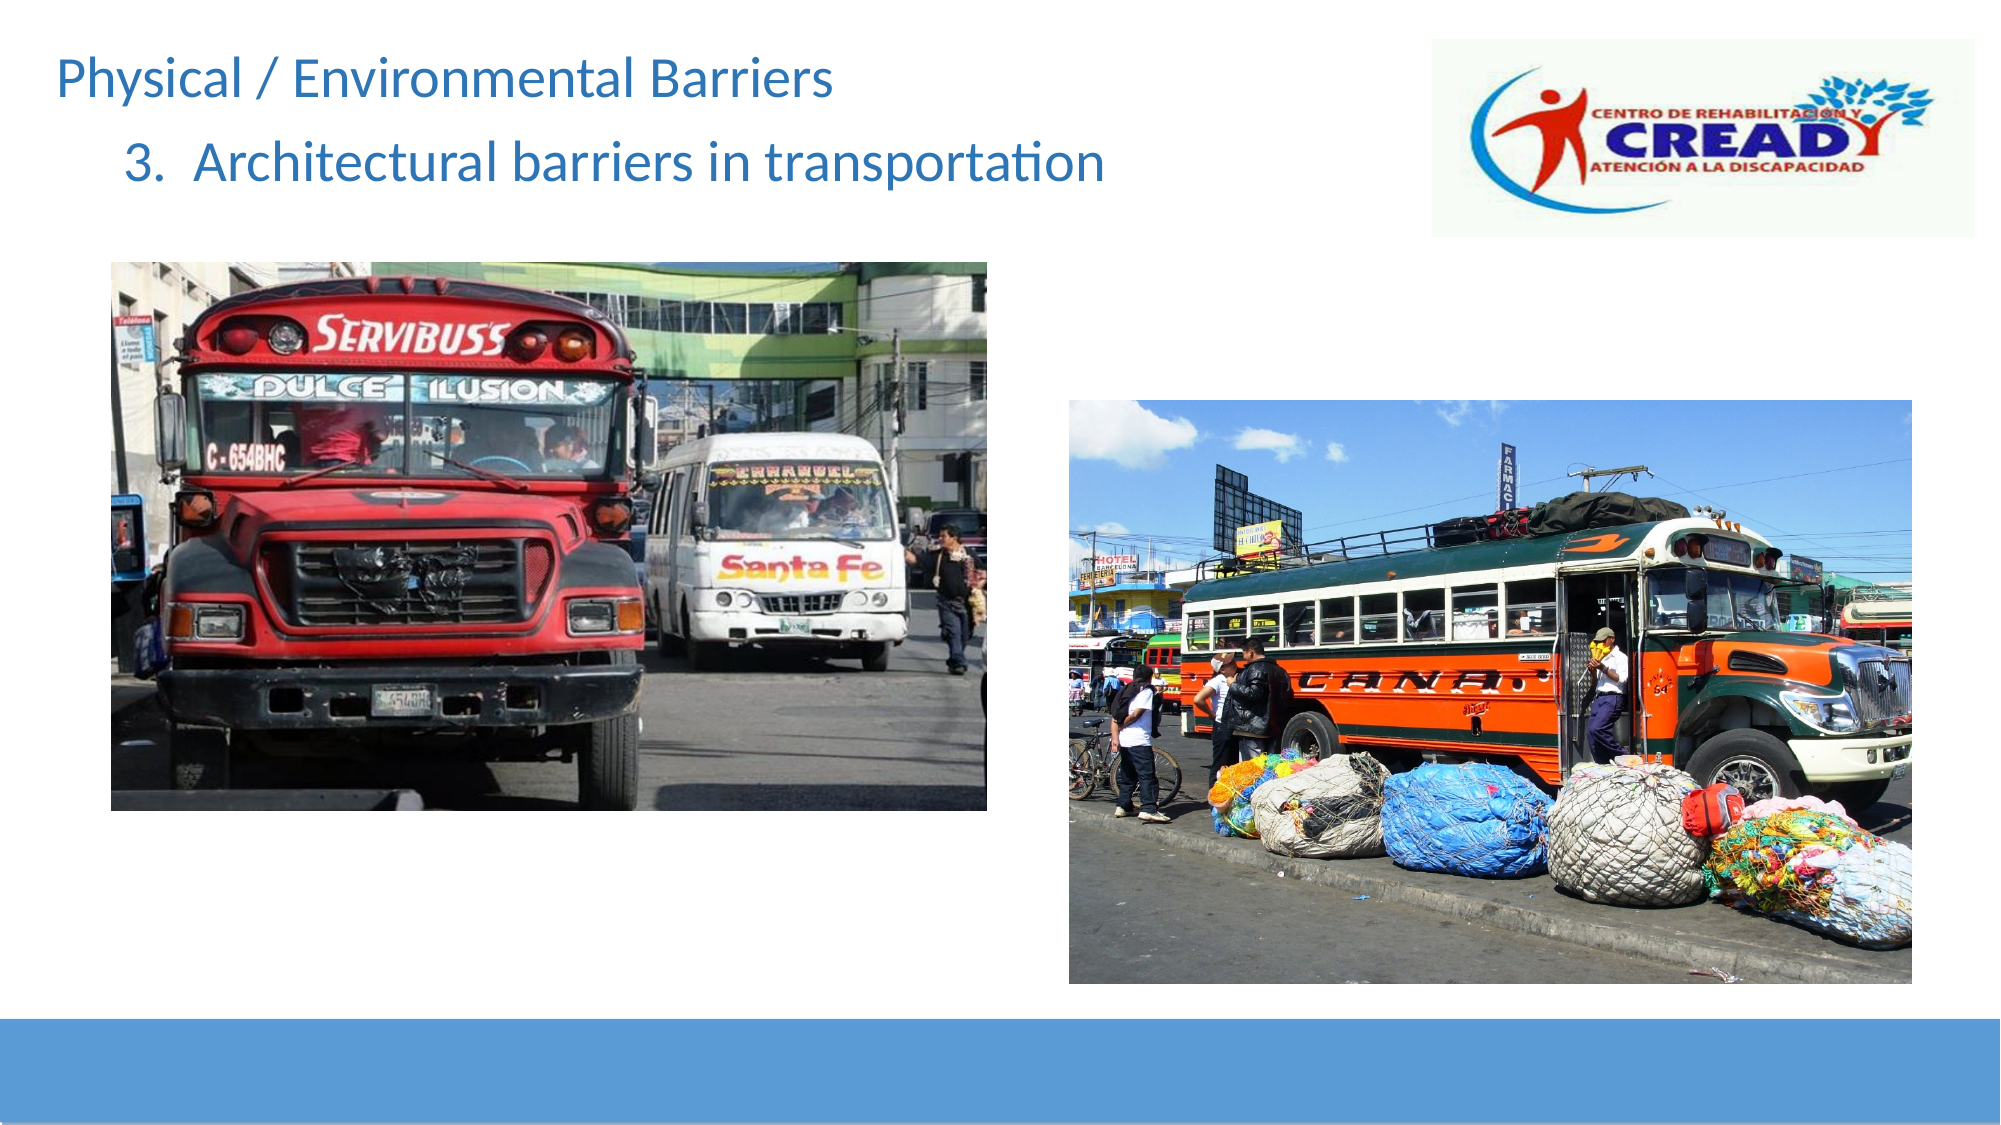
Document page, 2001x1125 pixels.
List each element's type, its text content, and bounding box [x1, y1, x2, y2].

picture [1069, 400, 1912, 984]
picture [111, 262, 987, 811]
list Physical / Environmental Barriers 3. Architectural barriers in transportation [41, 39, 1767, 754]
text_box [0, 1018, 2000, 1123]
picture [1432, 39, 1975, 237]
